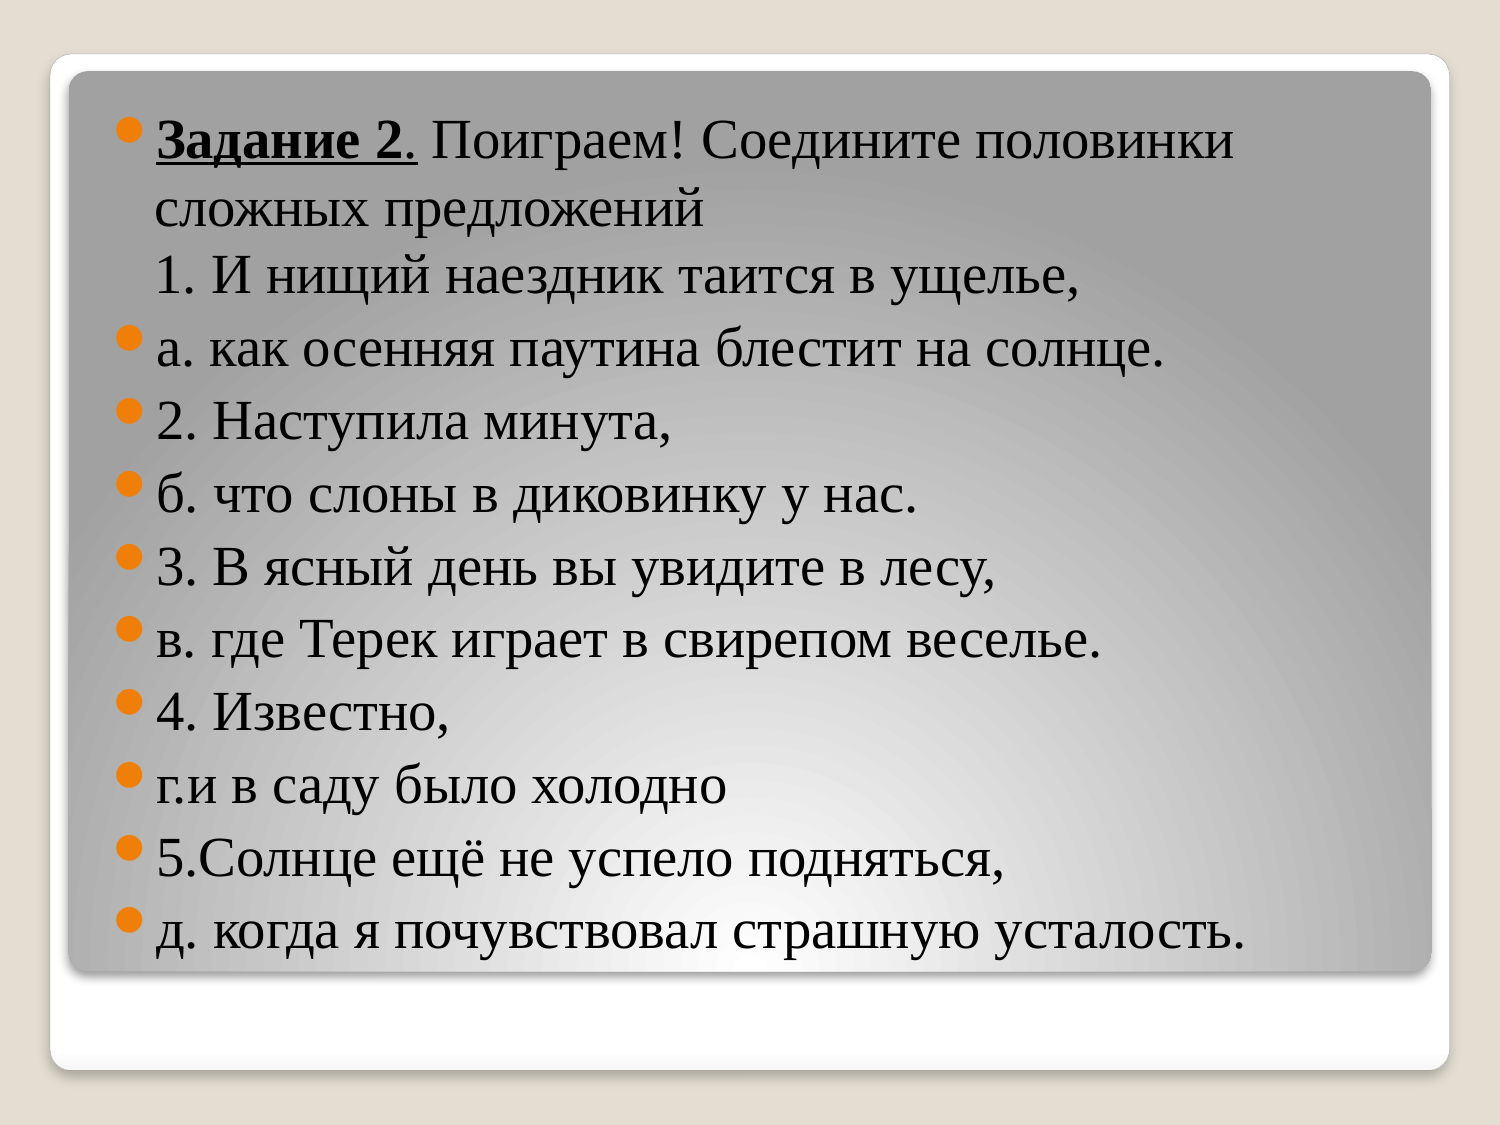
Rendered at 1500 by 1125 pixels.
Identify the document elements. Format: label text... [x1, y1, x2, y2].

list Задание 2. Поиграем! Соедините половинки сложных предложений 1. И нищий наездник таится в ущелье, а. как осенняя паутина блестит на солнце. 2. Наступила минута, б. что слоны в диковинку у нас. 3. В ясный день вы увидите в лесу, в. где Терек играет в свирепом веселье. 4. Известно, г.и в саду было холодно 5.Солнце ещё не успело подняться, д. когда я почувствовал страшную усталость. [82, 86, 1425, 973]
